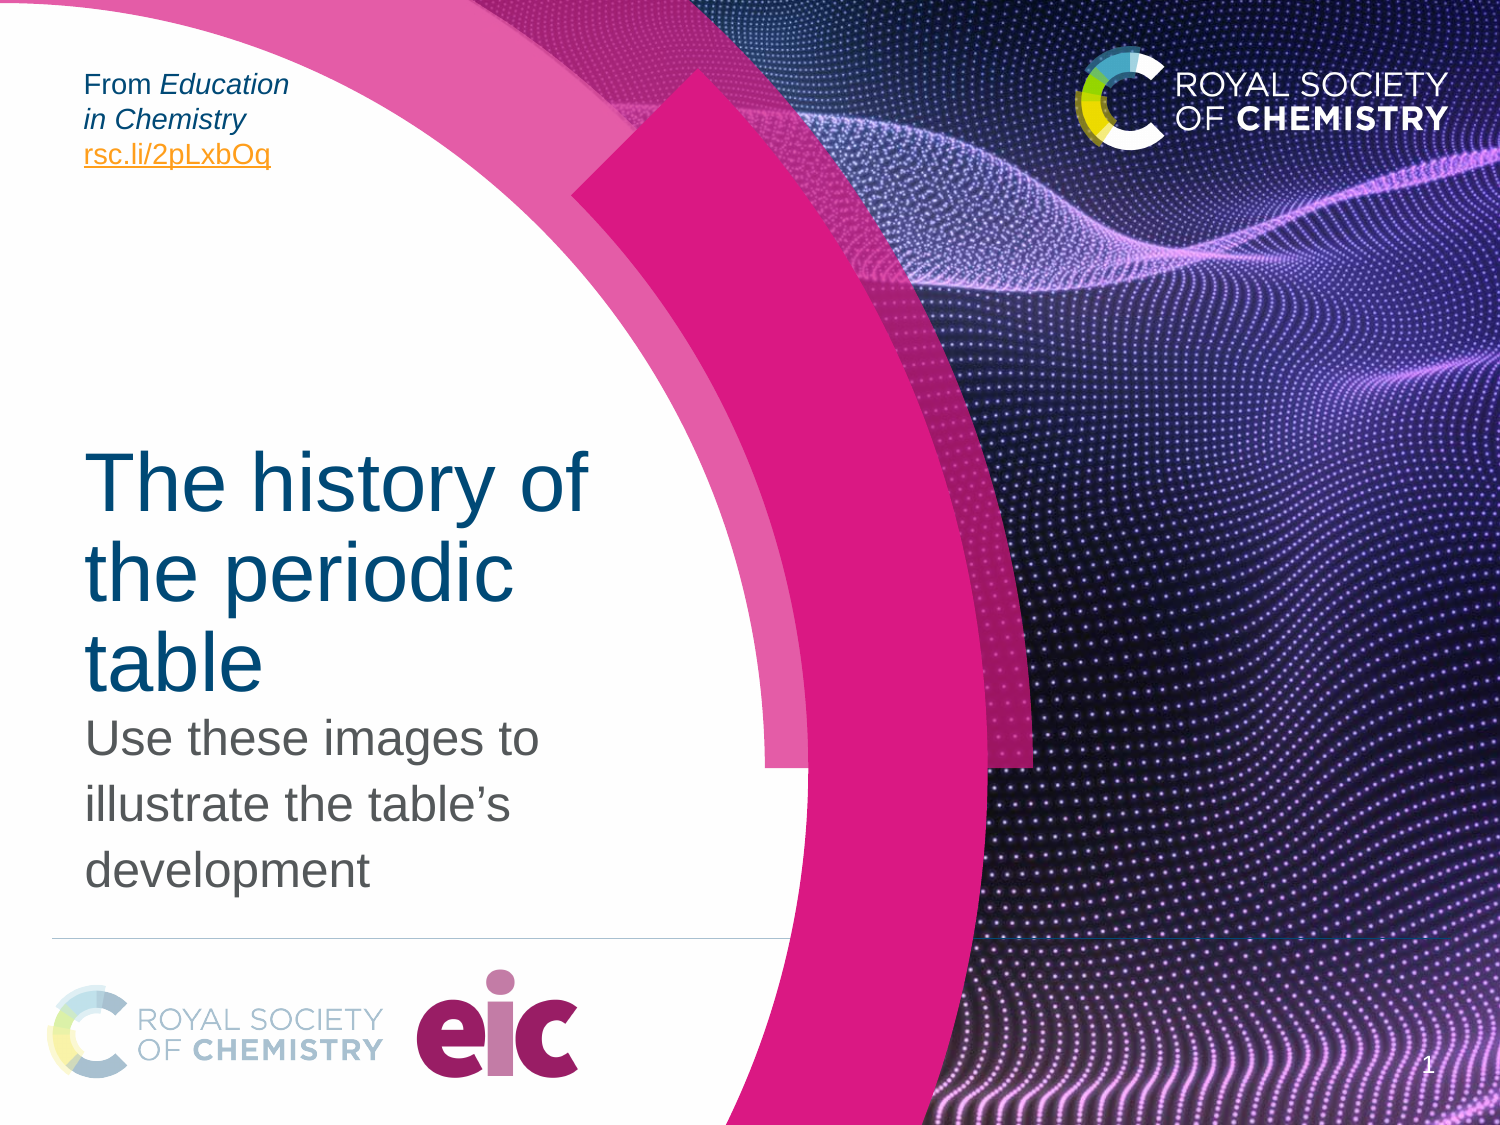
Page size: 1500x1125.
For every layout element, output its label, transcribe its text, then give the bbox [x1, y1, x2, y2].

text_box From Education in Chemistry rsc.li/2pLxbOq [68, 57, 308, 178]
slide_number 1 [1269, 1033, 1451, 1094]
title The history of the periodic table [69, 325, 699, 692]
picture [410, 945, 584, 1119]
subtitle Use these images to illustrate the table’s development [69, 692, 699, 1017]
picture [690, 0, 1500, 1125]
